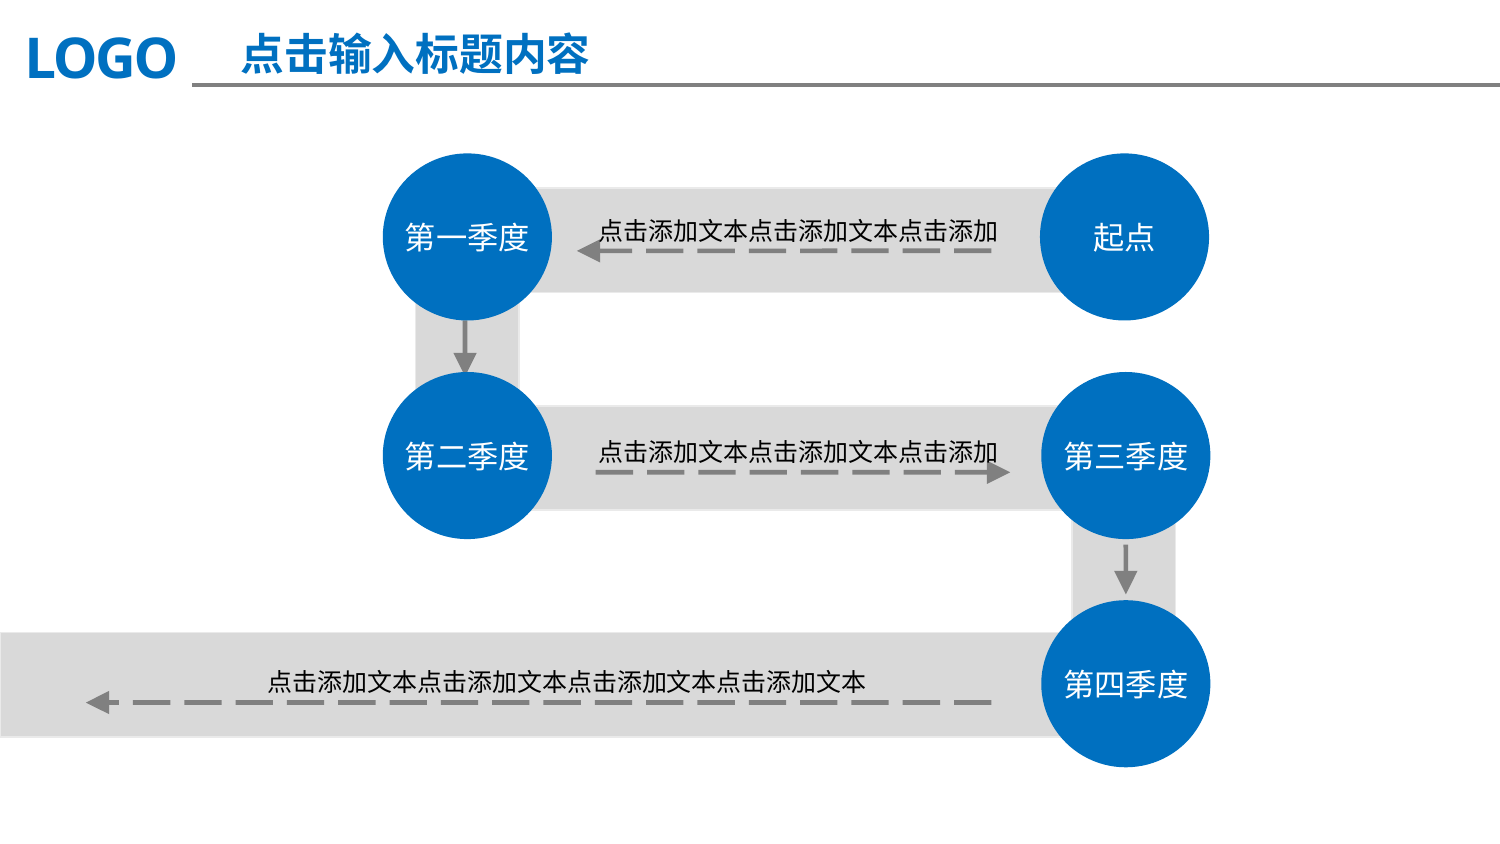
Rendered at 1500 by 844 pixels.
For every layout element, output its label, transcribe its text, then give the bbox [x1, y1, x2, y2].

text_box [0, 632, 1060, 738]
text_box [1071, 520, 1176, 619]
text_box 第一季度 [382, 153, 552, 321]
text_box 点击添加文本点击添加文本点击添加 [579, 416, 1017, 472]
text_box [415, 304, 520, 389]
text_box 点击添加文本点击添加文本点击添加文本点击添加文本 [143, 646, 992, 703]
text_box [1115, 562, 1137, 595]
text_box 点击输入标题内容 [213, 20, 618, 85]
text_box 点击添加文本点击添加文本点击添加 [579, 194, 1017, 251]
text_box 第二季度 [382, 371, 552, 540]
text_box [533, 405, 1060, 510]
text_box [85, 692, 117, 713]
text_box [980, 472, 1011, 483]
text_box [531, 188, 1060, 293]
text_box 第四季度 [1041, 600, 1211, 768]
text_box 第三季度 [1041, 371, 1211, 540]
text_box [454, 355, 476, 372]
text_box 起点 [1039, 153, 1210, 321]
text_box [576, 249, 607, 262]
